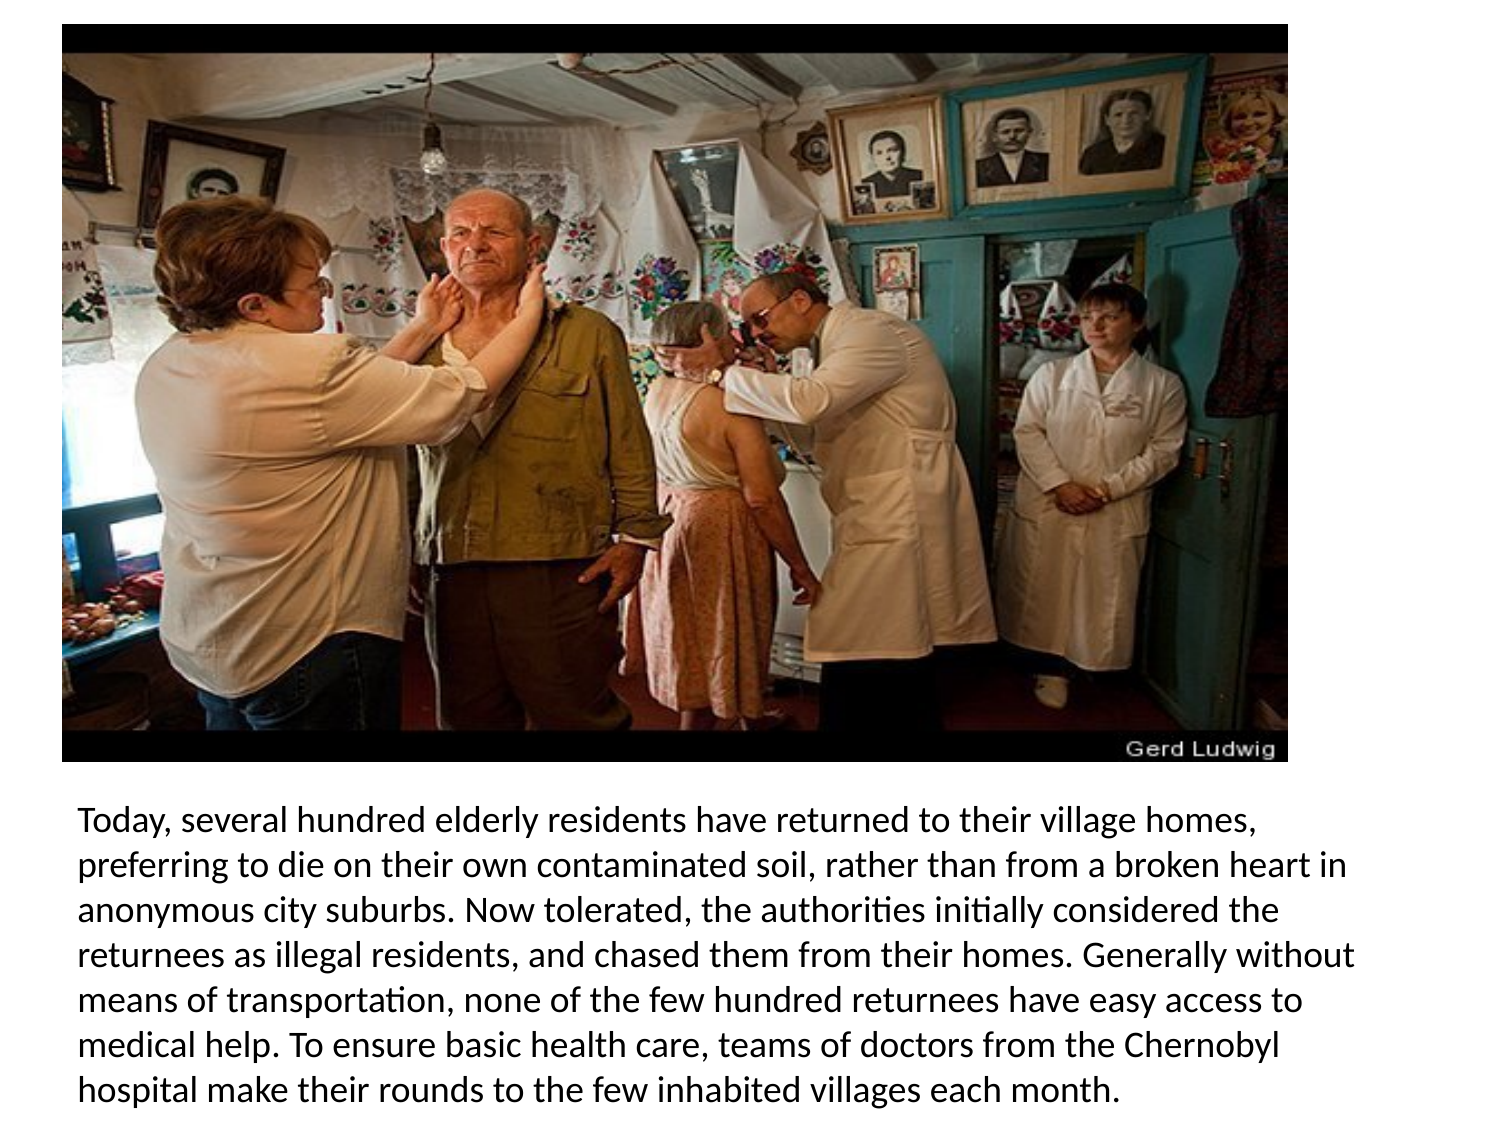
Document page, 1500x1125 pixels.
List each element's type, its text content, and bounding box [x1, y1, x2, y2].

text_box Today, several hundred elderly residents have returned to their village homes, preferring to die on their own contaminated soil, rather than from a broken heart in anonymous city suburbs. Now tolerated, the authorities initially considered the returnees as illegal residents, and chased them from their homes. Generally without means of transportation, none of the few hundred returnees have easy access to medical help. To ensure basic health care, teams of doctors from the Chernobyl hospital make their rounds to the few inhabited villages each month. [62, 787, 1388, 1118]
picture [62, 24, 1288, 762]
